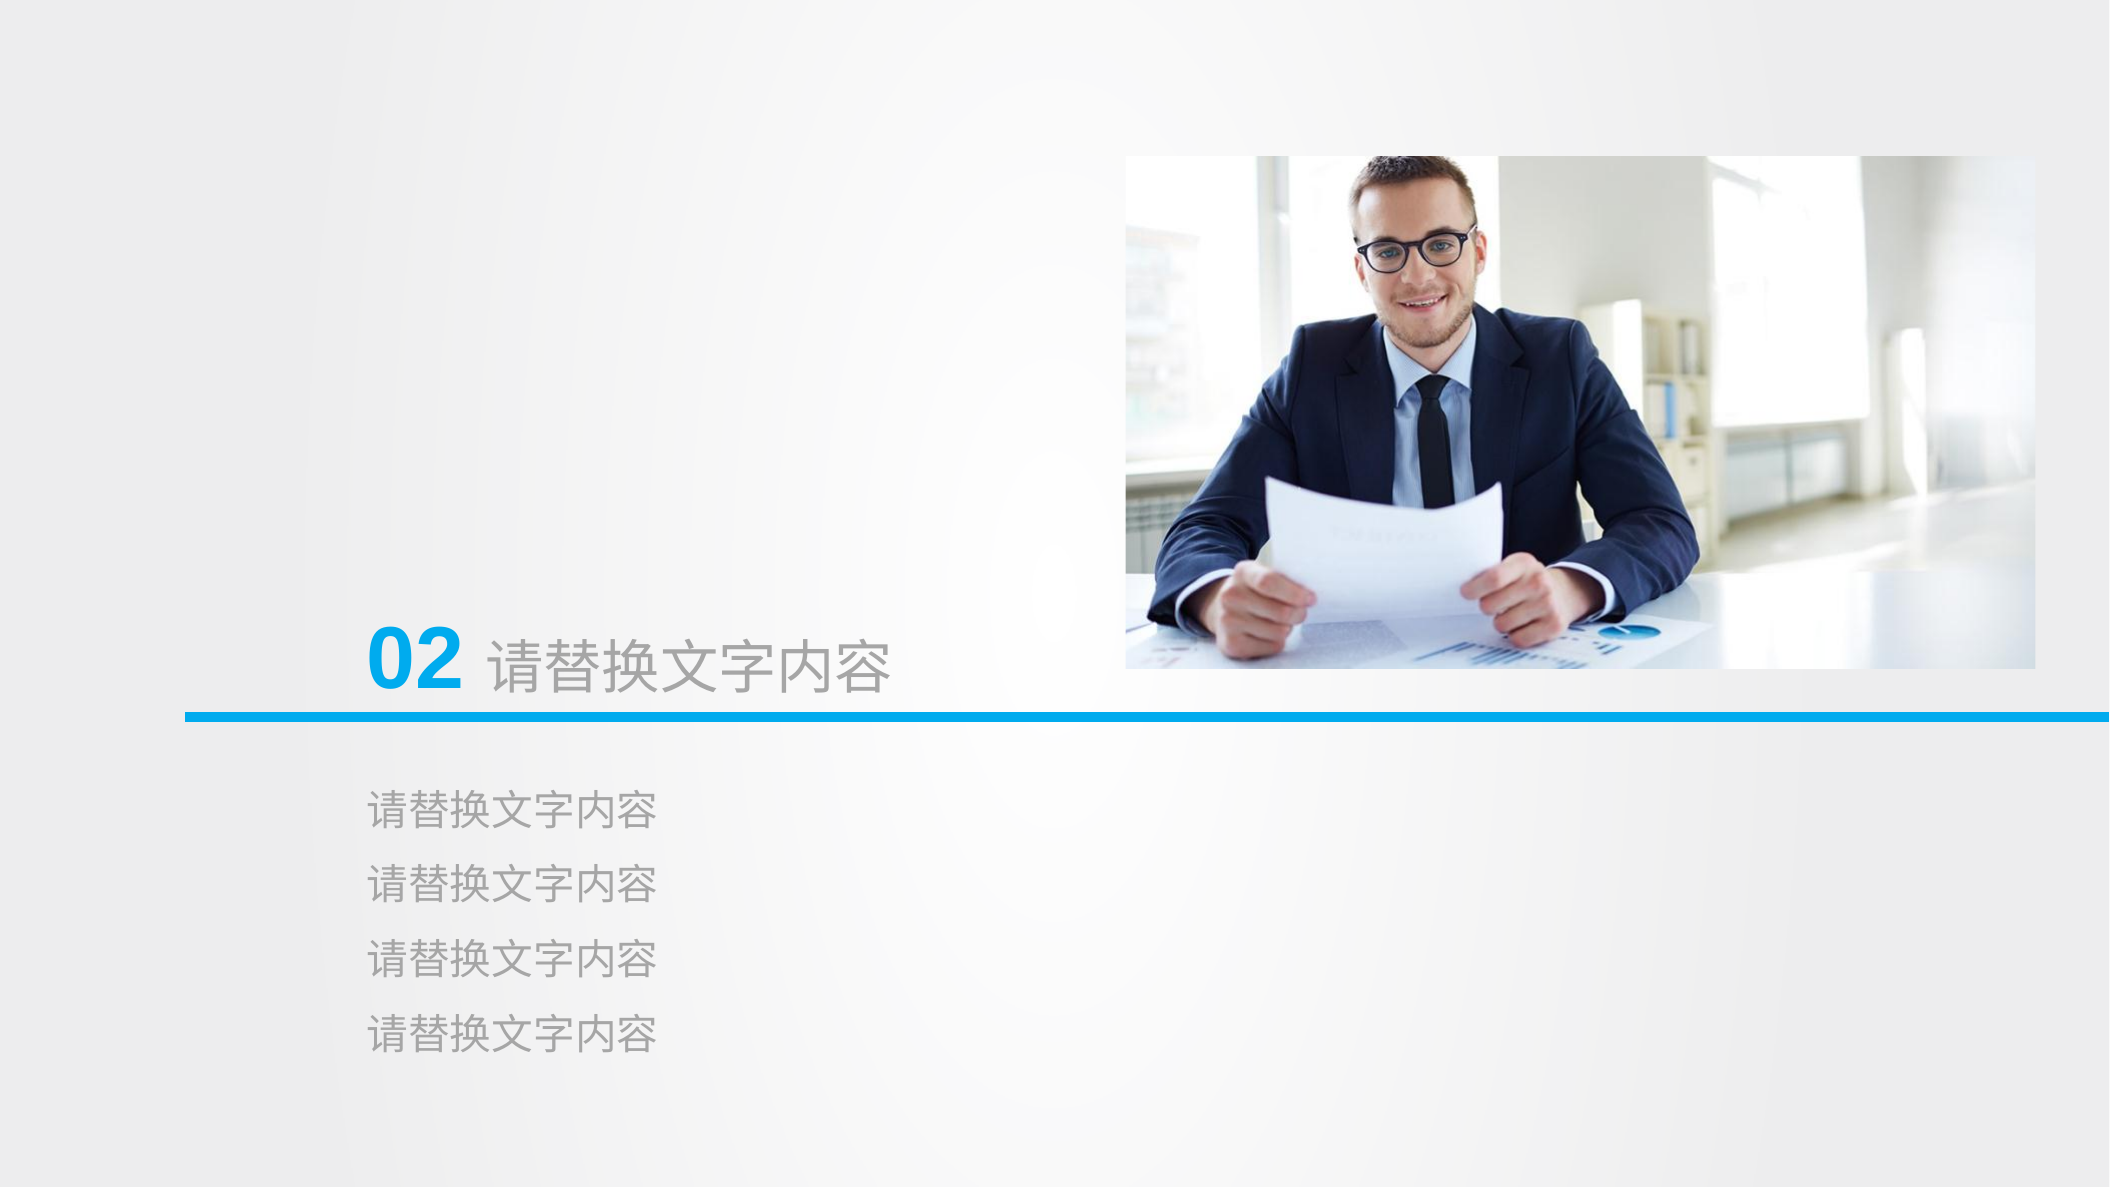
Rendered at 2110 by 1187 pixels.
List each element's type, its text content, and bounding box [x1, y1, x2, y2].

text_box 请替换文字内容 [351, 840, 925, 915]
text_box 请替换文字内容 [351, 915, 925, 990]
text_box 02请替换文字内容 [351, 572, 1149, 712]
text_box 请替换文字内容 [351, 766, 925, 840]
text_box [1125, 155, 2036, 670]
picture [0, 0, 2110, 1187]
text_box 请替换文字内容 [351, 990, 925, 1065]
